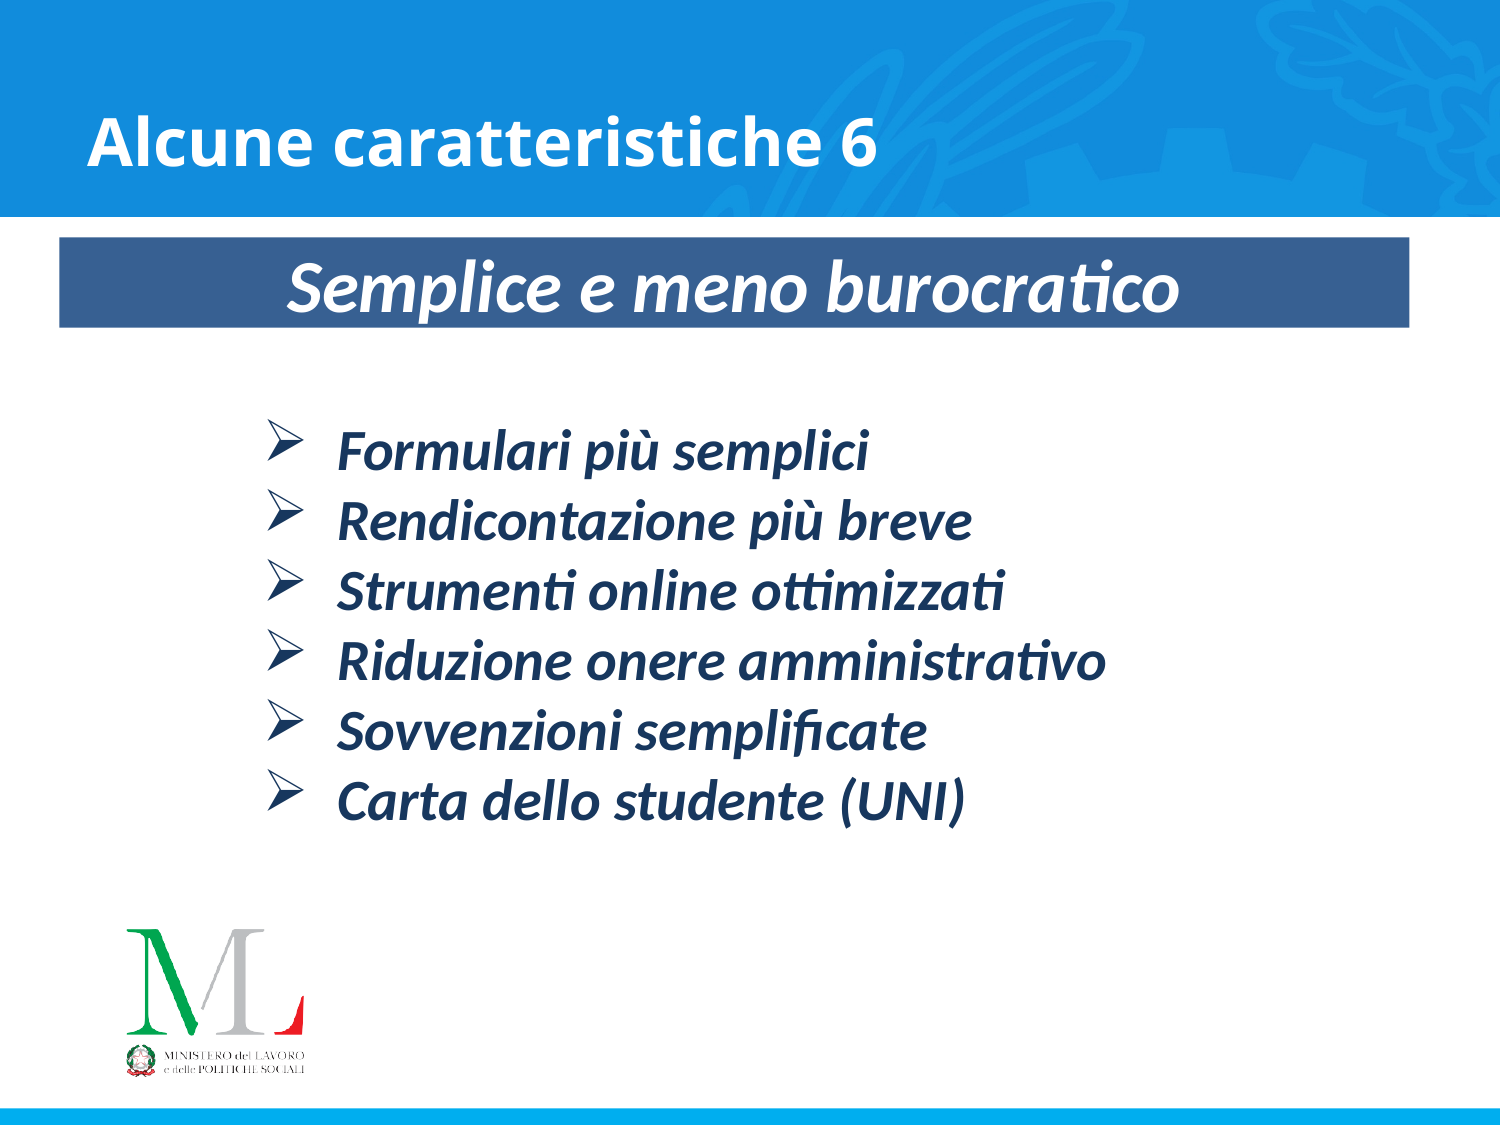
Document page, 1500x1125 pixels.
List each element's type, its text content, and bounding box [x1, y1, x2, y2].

picture [126, 929, 304, 1077]
text_box Formulari più semplici Rendicontazione più breve Strumenti online ottimizzati Riduzione onere amministrativo Sovvenzioni semplificate Carta dello studente (UNI) [260, 410, 1177, 834]
title Alcune caratteristiche 6 [87, 99, 1414, 181]
picture [0, 0, 1500, 217]
text_box Semplice e meno burocratico [57, 235, 1412, 330]
